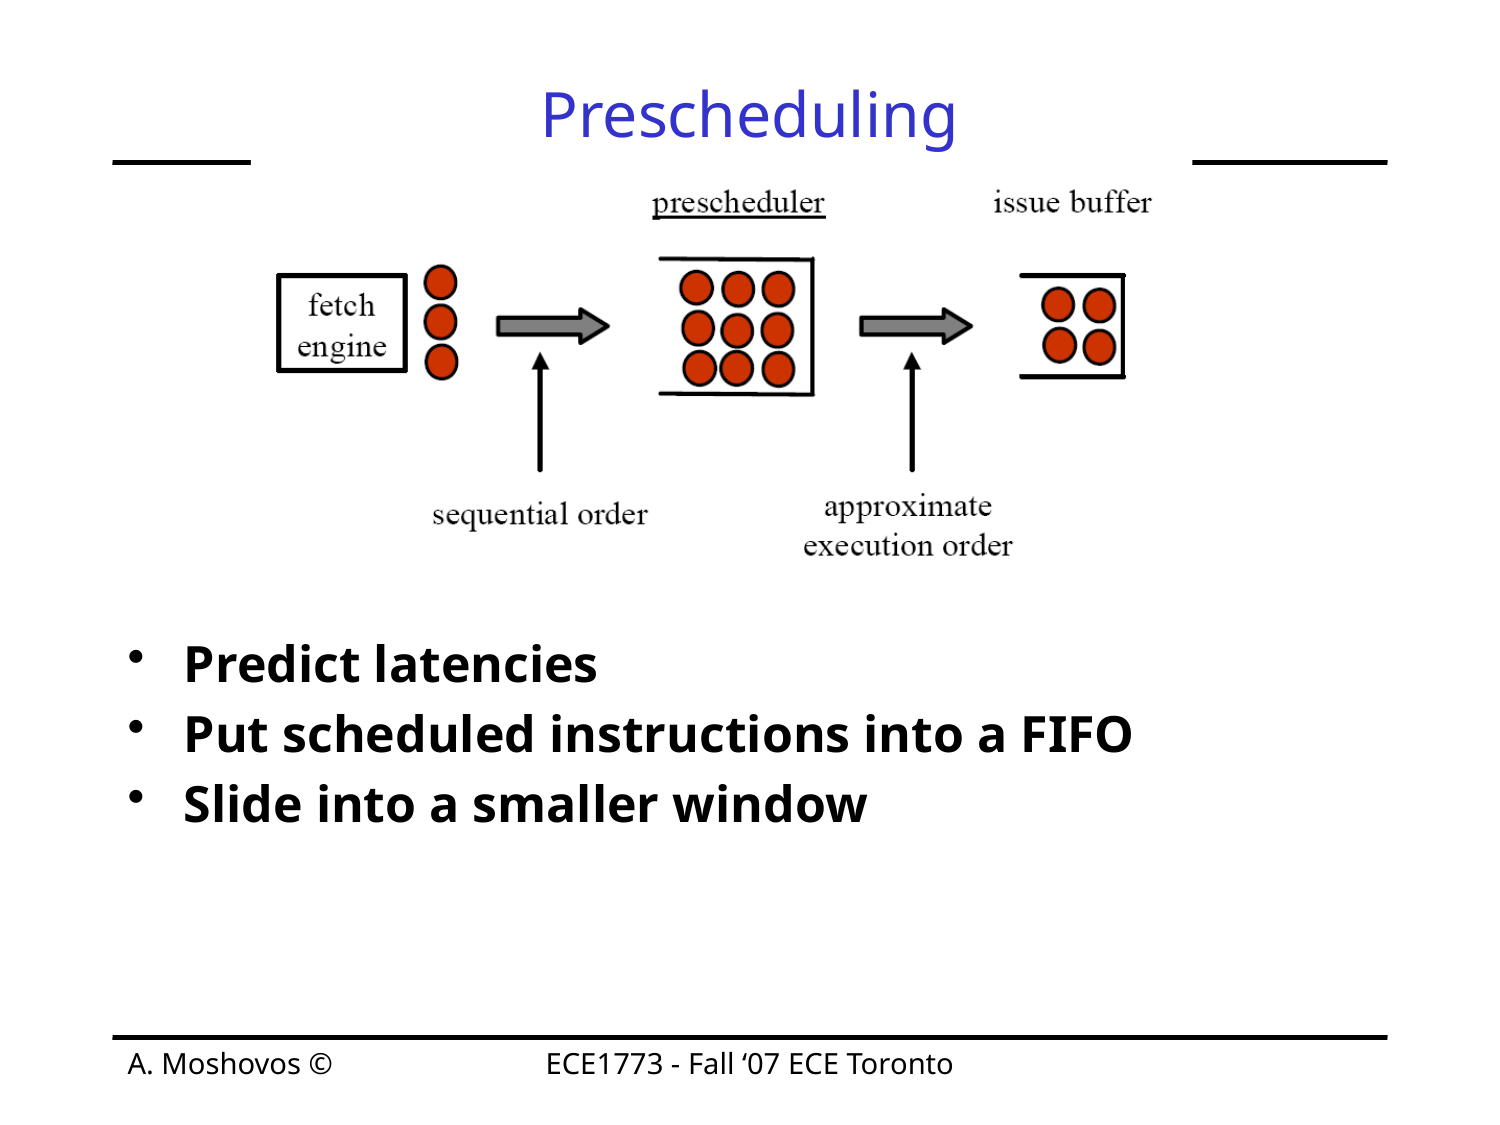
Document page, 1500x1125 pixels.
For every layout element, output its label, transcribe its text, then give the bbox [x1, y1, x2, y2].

slide_number A. Moshovos © [112, 1037, 426, 1101]
picture [250, 151, 1193, 612]
title Prescheduling [112, 62, 1388, 163]
list Predict latencies Put scheduled instructions into a FIFO Slide into a smaller window [112, 624, 1388, 1026]
footer ECE1773 - Fall ‘07 ECE Toronto [487, 1037, 1013, 1101]
